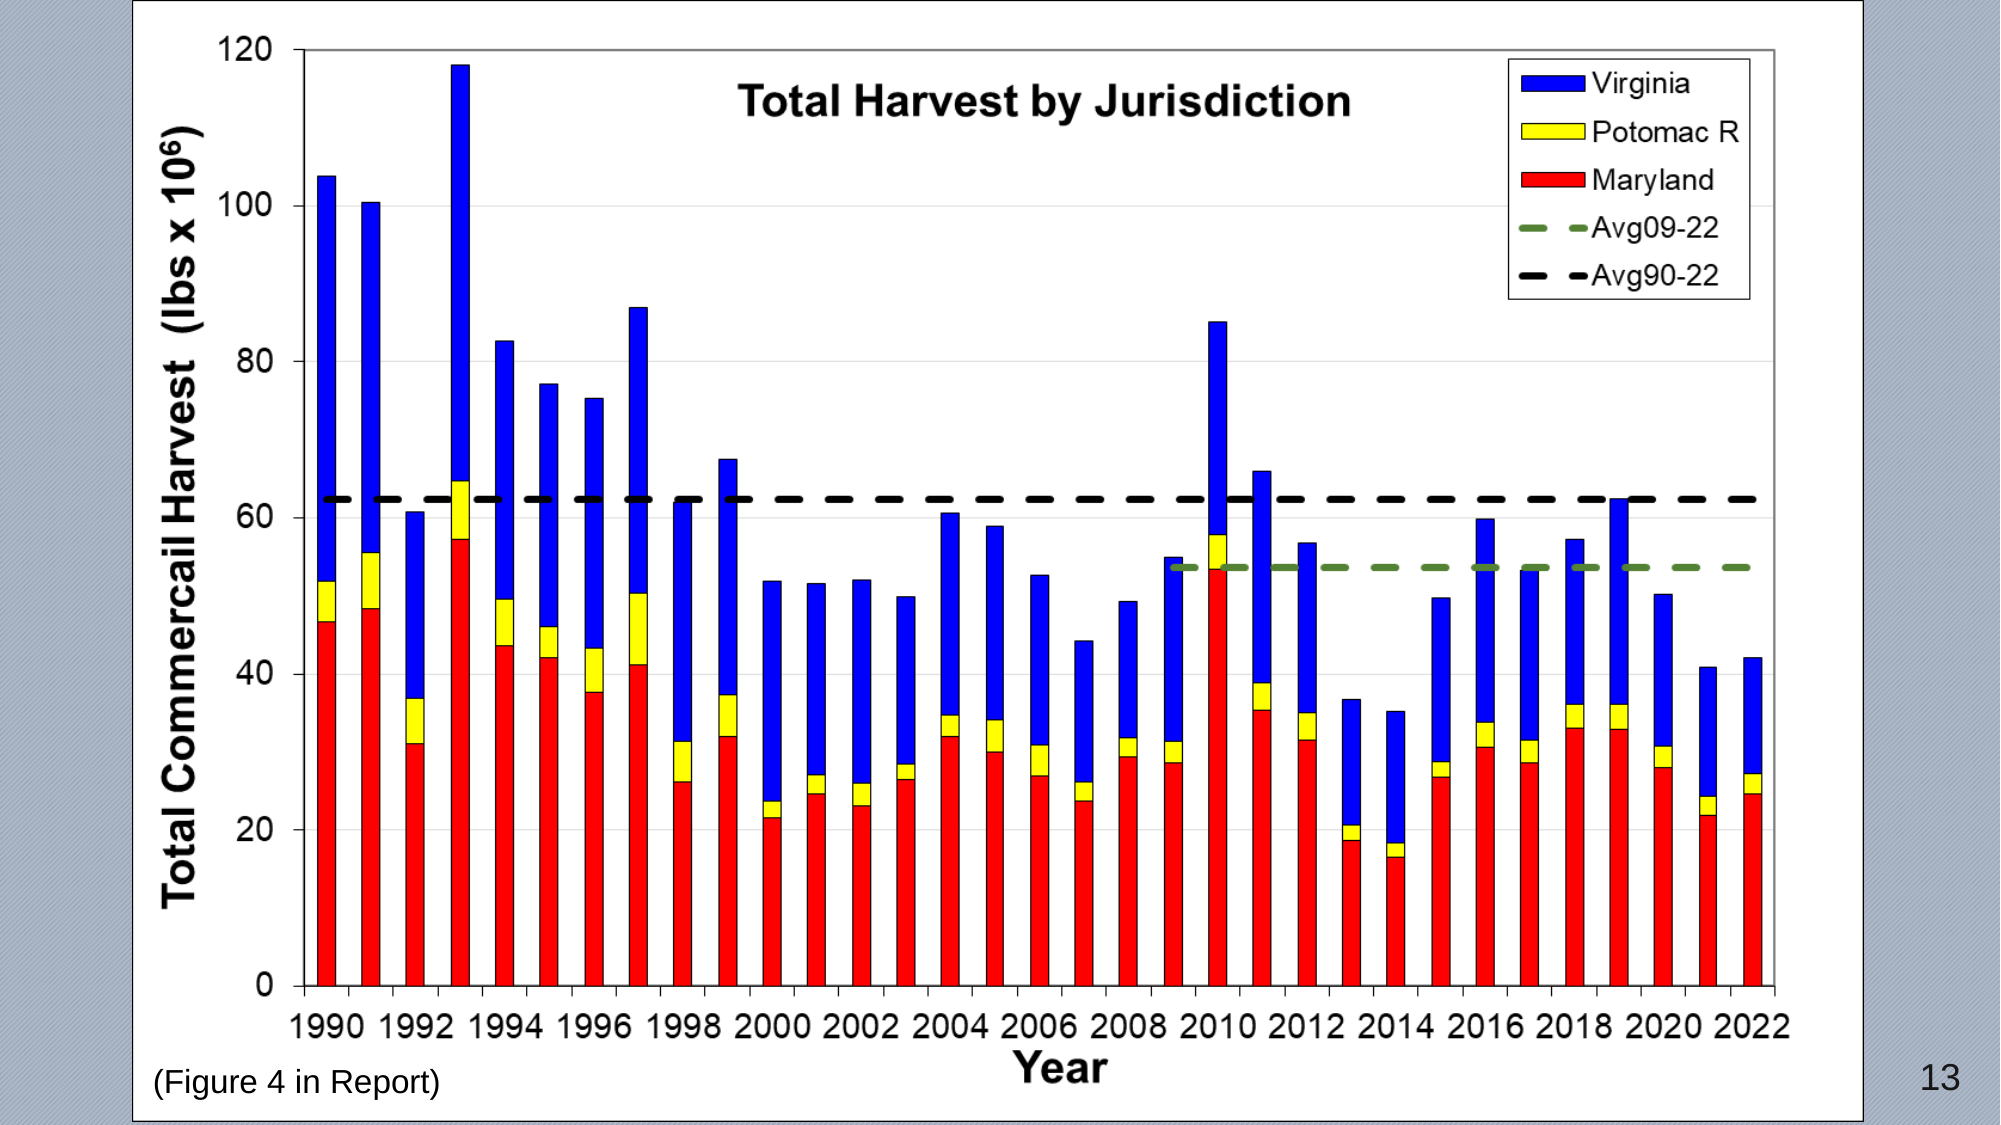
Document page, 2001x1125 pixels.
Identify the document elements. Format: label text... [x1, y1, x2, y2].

slide_number 13 [1865, 1045, 1977, 1106]
picture [132, 0, 1865, 1123]
